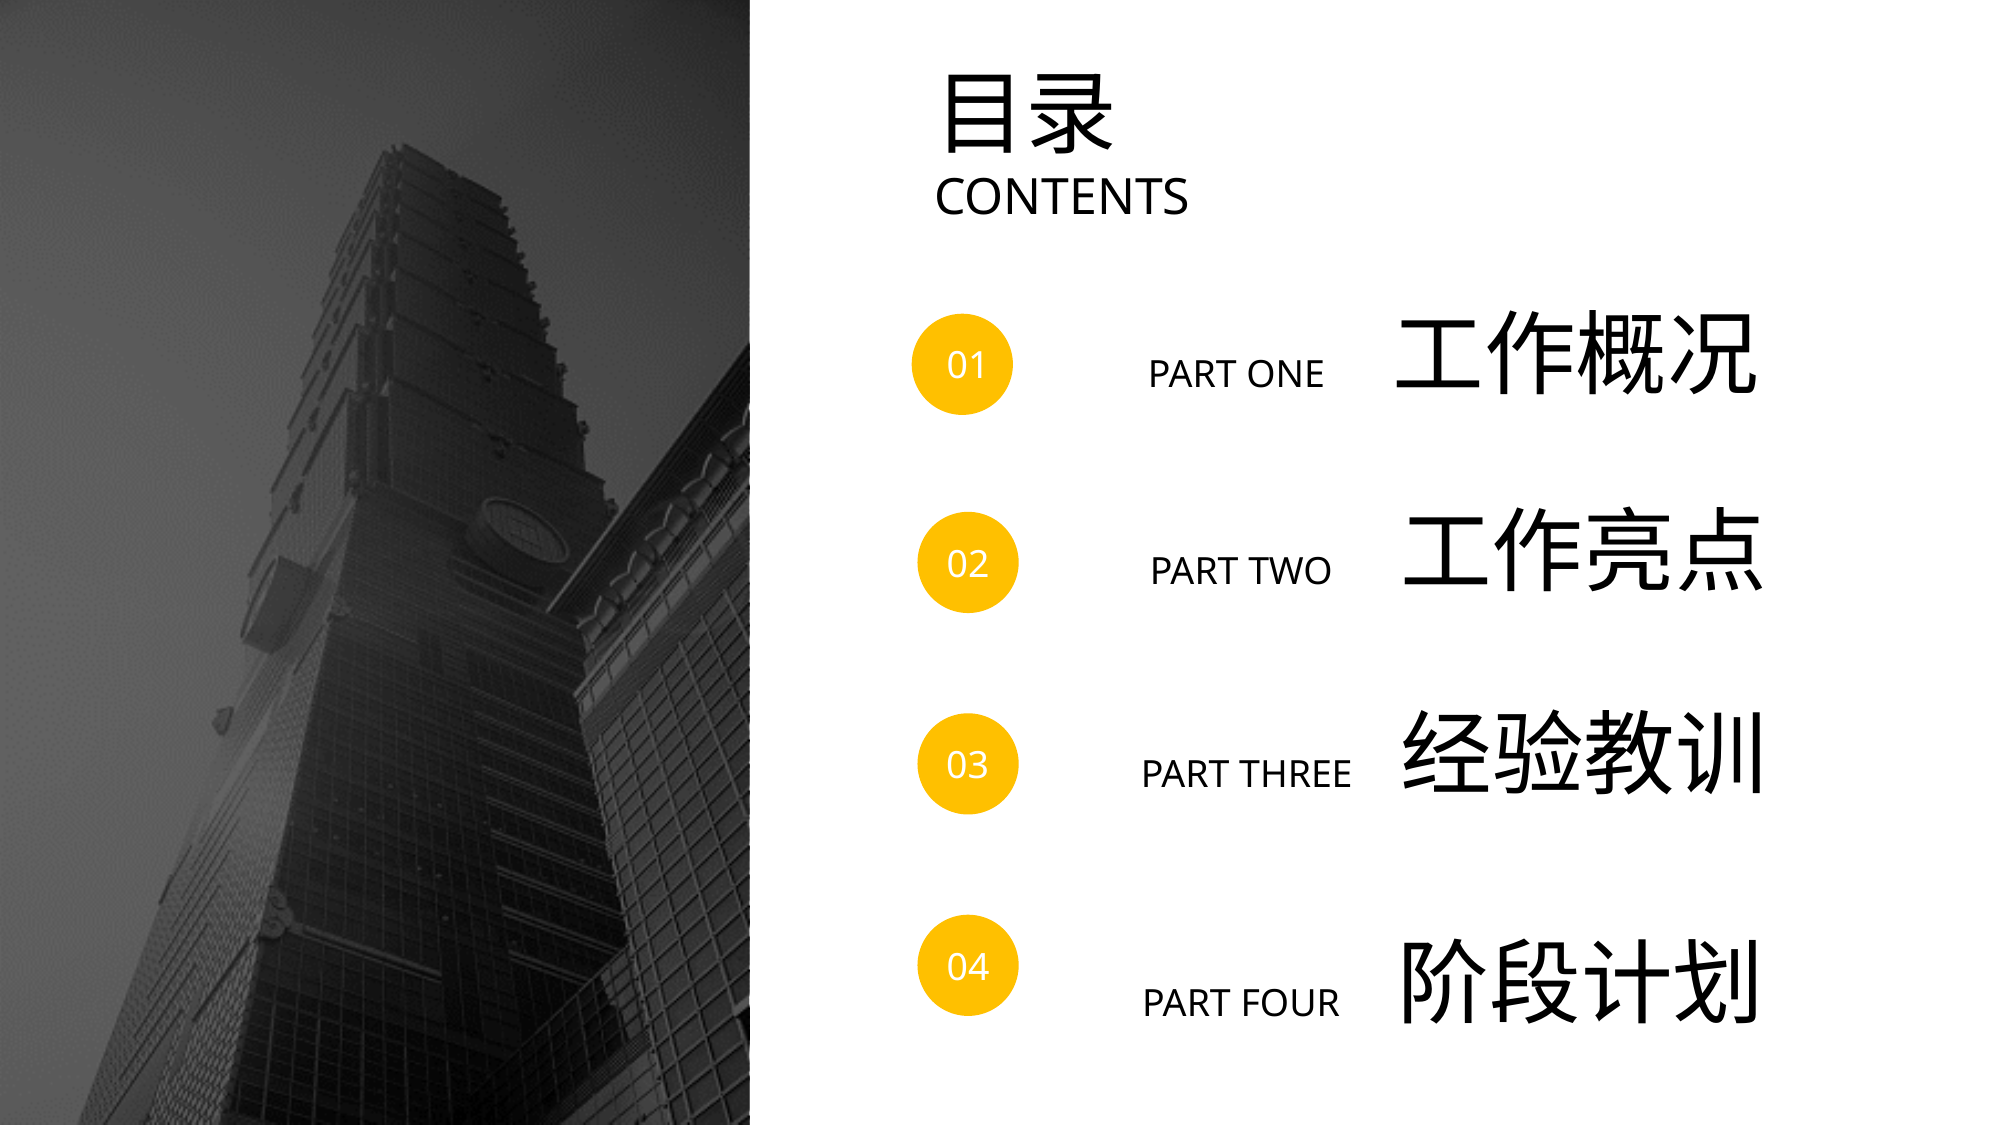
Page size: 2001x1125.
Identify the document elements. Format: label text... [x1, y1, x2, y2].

text_box [916, 510, 1020, 615]
text_box 04 [931, 935, 1005, 995]
text_box 03 [931, 733, 1005, 794]
text_box PART TWO 工作亮点 [1135, 485, 1783, 610]
picture [0, 0, 750, 1125]
text_box 目录 CONTENTS [919, 46, 1206, 232]
text_box [910, 312, 1014, 416]
text_box PART ONE 工作概况 [1133, 288, 1775, 414]
text_box [916, 712, 1020, 816]
text_box [916, 913, 1020, 1017]
text_box 02 [931, 532, 1005, 592]
text_box PART THREE 经验教训 [1126, 688, 1783, 813]
text_box 01 [931, 334, 1005, 394]
text_box PART FOUR 阶段计划 [1127, 884, 1780, 1043]
